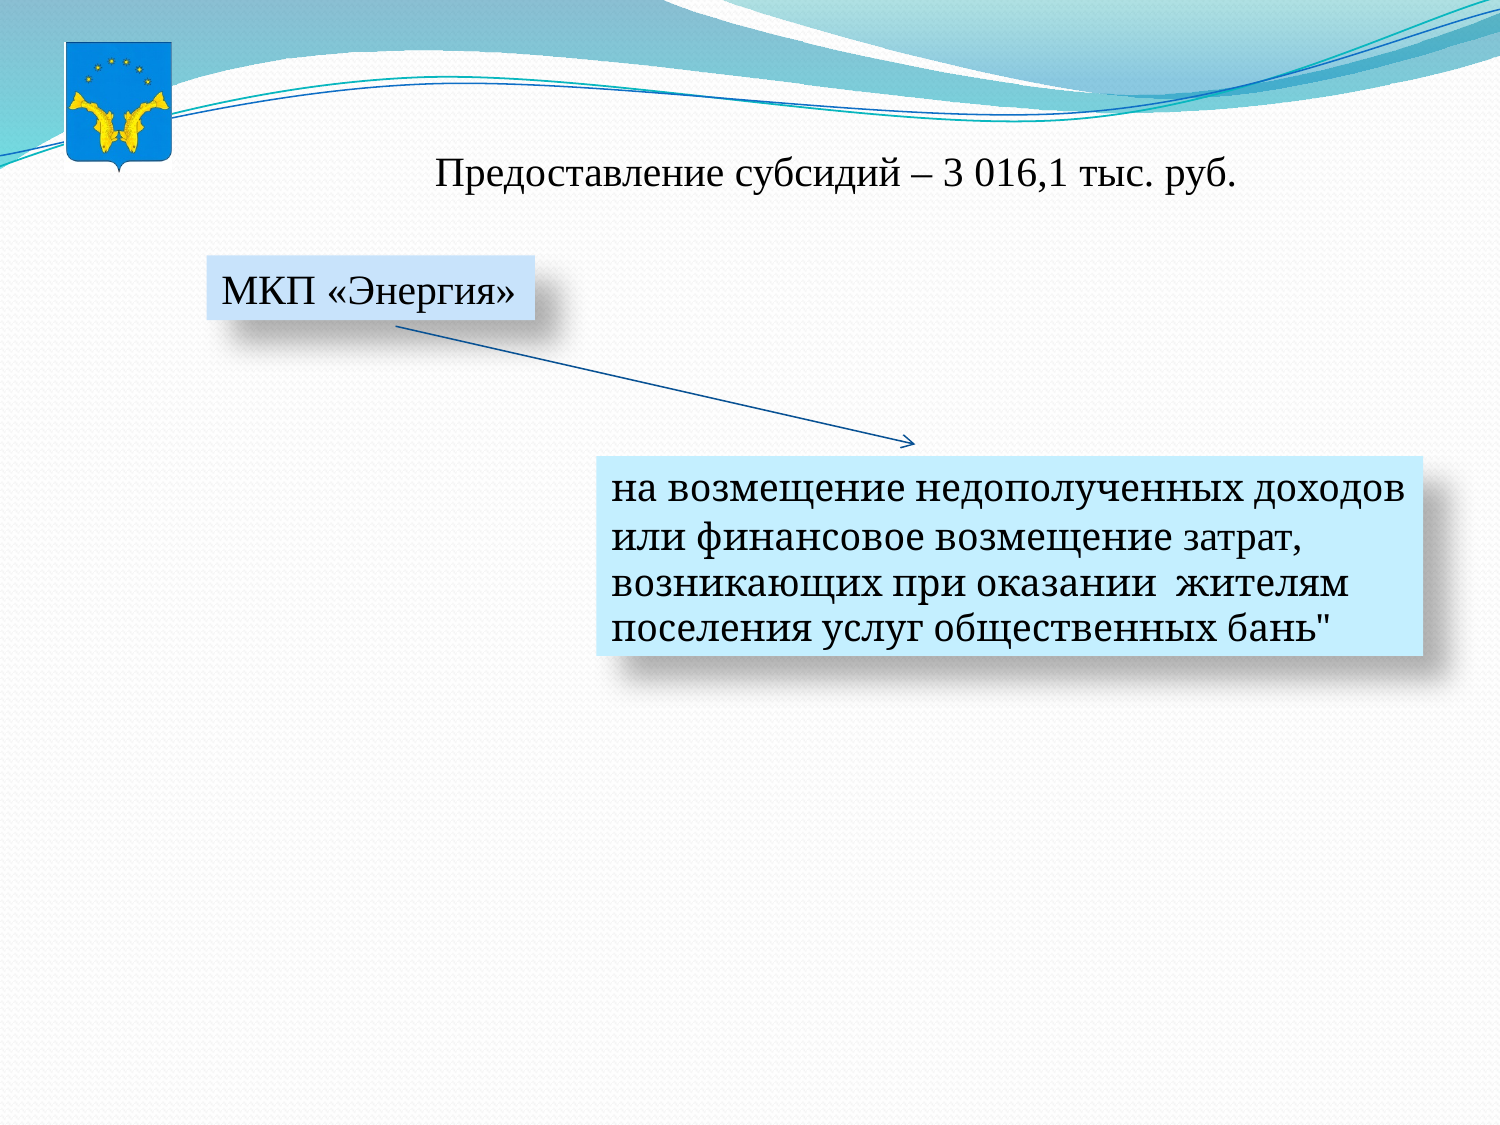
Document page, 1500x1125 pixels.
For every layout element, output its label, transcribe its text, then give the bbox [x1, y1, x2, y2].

text_box на возмещение недополученных доходов или финансовое возмещение затрат, возникающих при оказании жителям поселения услуг общественных бань" [596, 456, 1424, 656]
text_box Предоставление субсидий – 3 016,1 тыс. руб. [183, 137, 1500, 202]
text_box МКП «Энергия» [206, 255, 535, 321]
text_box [395, 325, 916, 445]
picture [64, 42, 172, 173]
